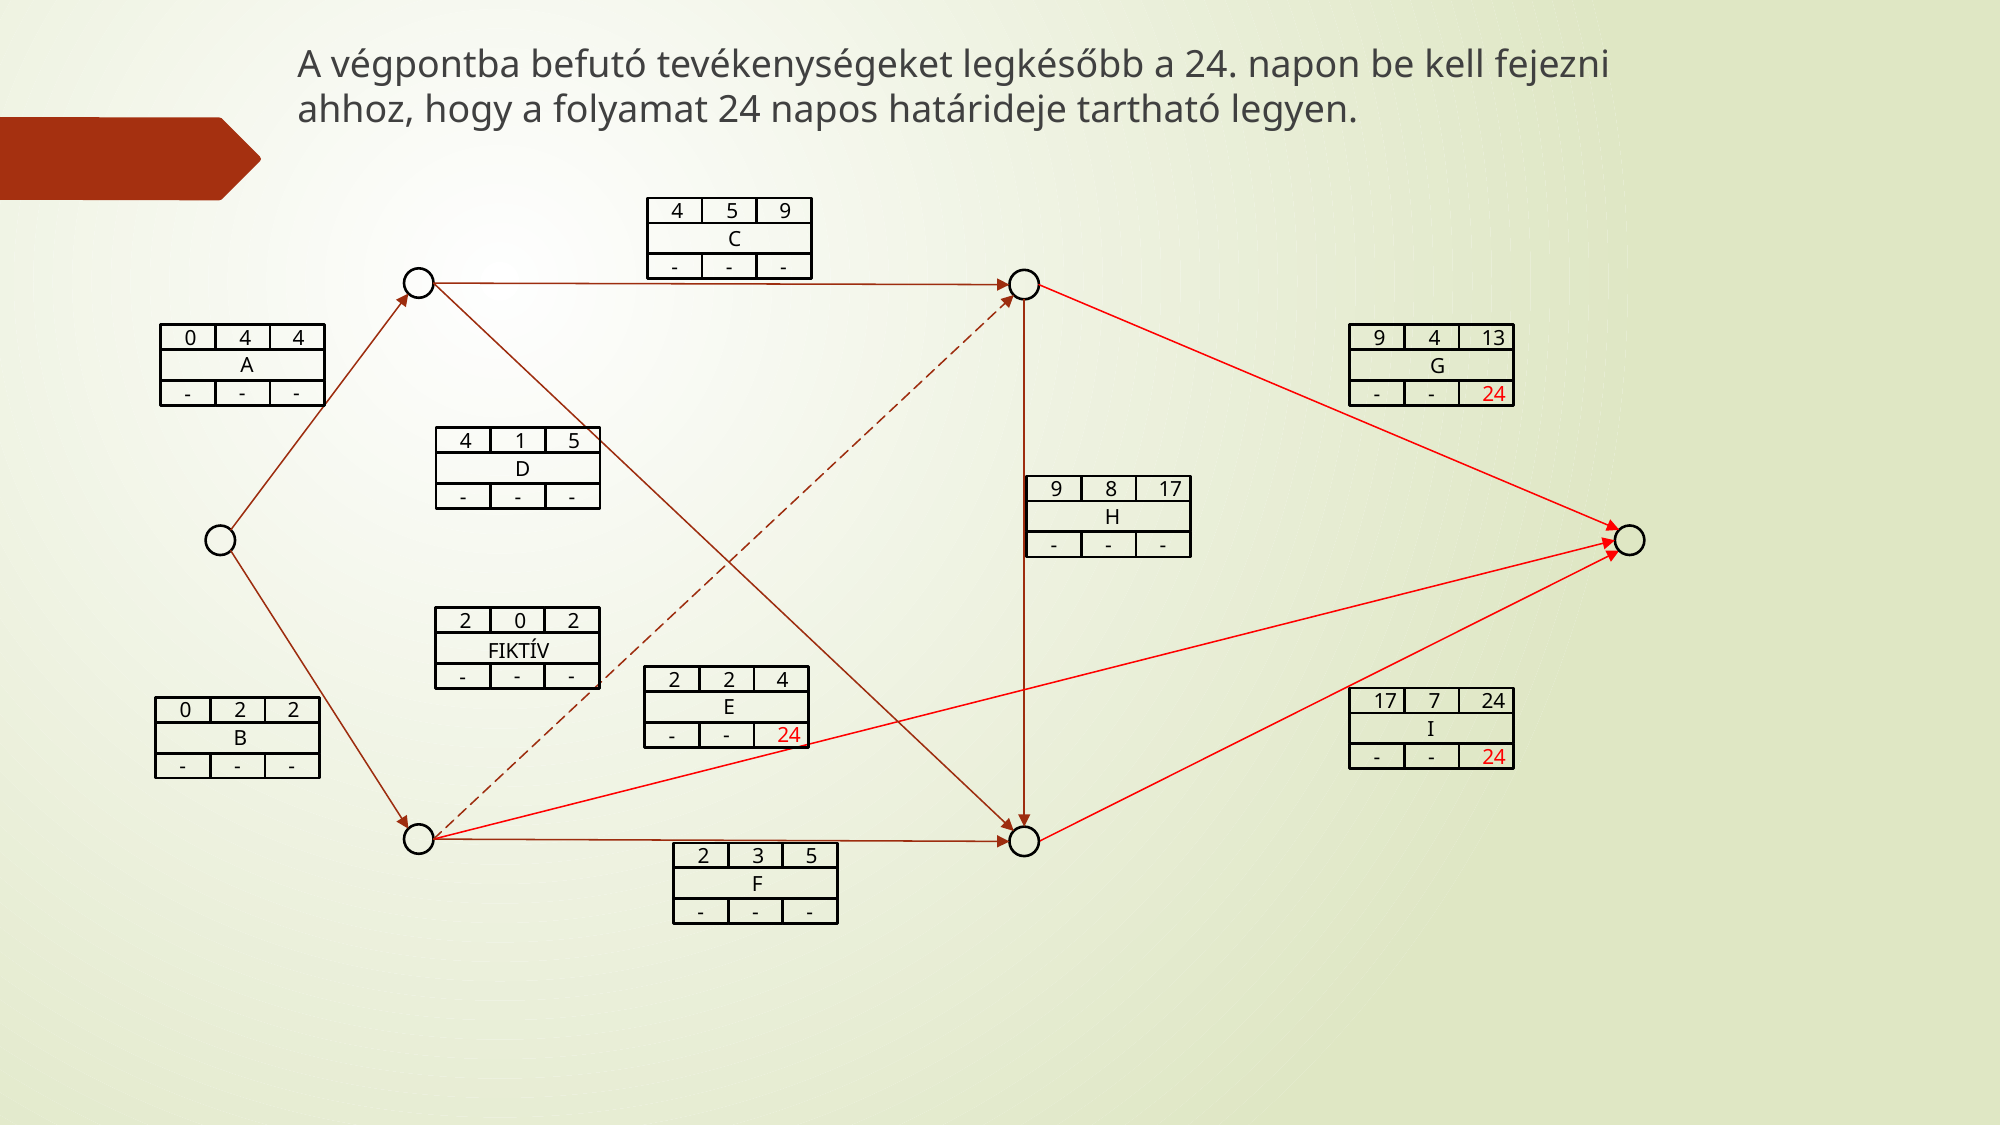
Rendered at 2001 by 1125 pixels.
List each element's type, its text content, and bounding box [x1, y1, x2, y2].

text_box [160, 316, 325, 414]
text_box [1038, 284, 1620, 530]
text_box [644, 658, 817, 756]
text_box [402, 266, 435, 300]
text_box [155, 689, 320, 787]
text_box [433, 282, 1015, 832]
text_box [230, 293, 409, 530]
text_box [1613, 524, 1646, 557]
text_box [647, 189, 812, 287]
text_box [1008, 268, 1041, 301]
text_box [204, 524, 237, 557]
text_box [1349, 679, 1522, 777]
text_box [435, 599, 600, 697]
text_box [673, 834, 838, 932]
text_box A végpontba befutó tevékenységeket legkésőbb a 24. napon be kell fejezni ahhoz, hogy a folyamat 24 napos határideje tartható legyen. [282, 32, 1745, 209]
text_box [435, 419, 601, 517]
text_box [1026, 468, 1198, 566]
text_box [402, 823, 432, 856]
text_box [1010, 848, 1038, 858]
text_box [1349, 316, 1522, 414]
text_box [230, 550, 409, 829]
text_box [1018, 539, 1616, 840]
